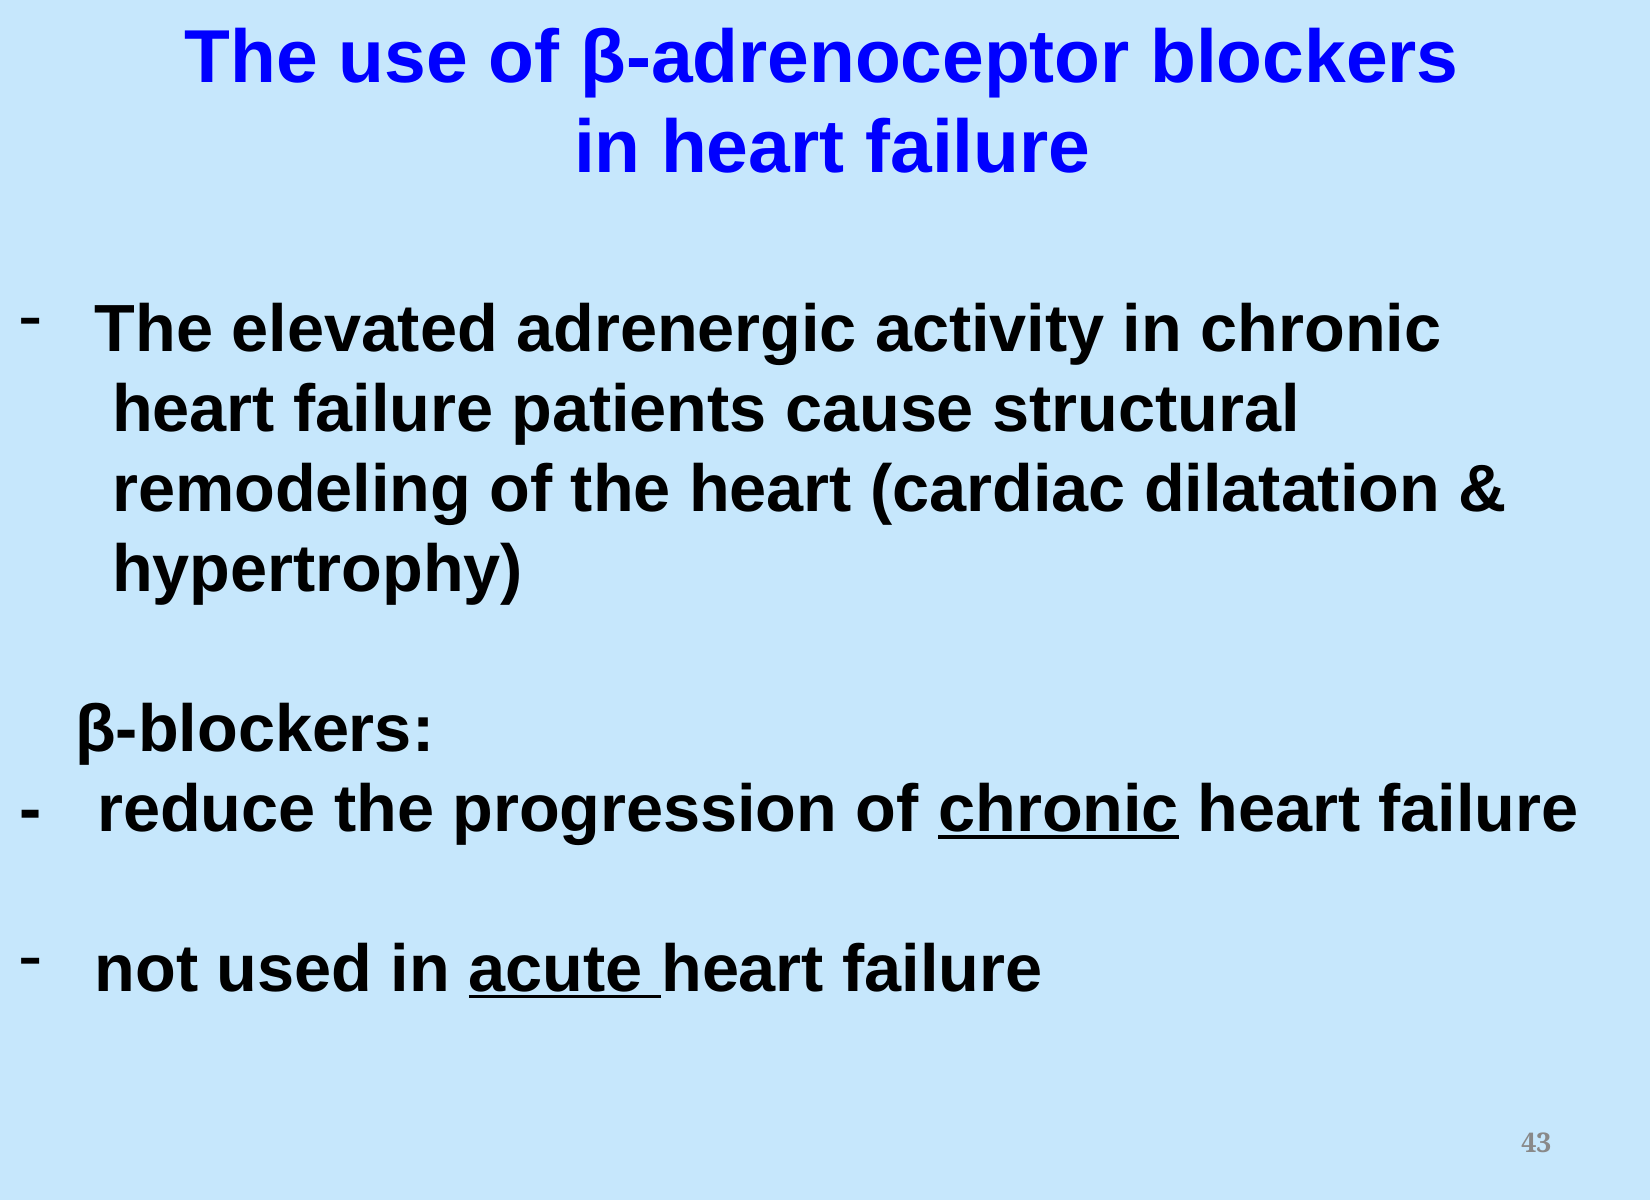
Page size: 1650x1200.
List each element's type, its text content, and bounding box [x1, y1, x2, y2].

slide_number 43 [1182, 1112, 1568, 1176]
text_box The elevated adrenergic activity in chronic heart failure patients cause structural remodeling of the heart (cardiac dilatation & hypertrophy) β-blockers: - reduce the progression of chronic heart failure not used in acute heart failure [5, 137, 1650, 1012]
text_box The use of β-adrenoceptor blockers in heart failure [44, 0, 1620, 195]
